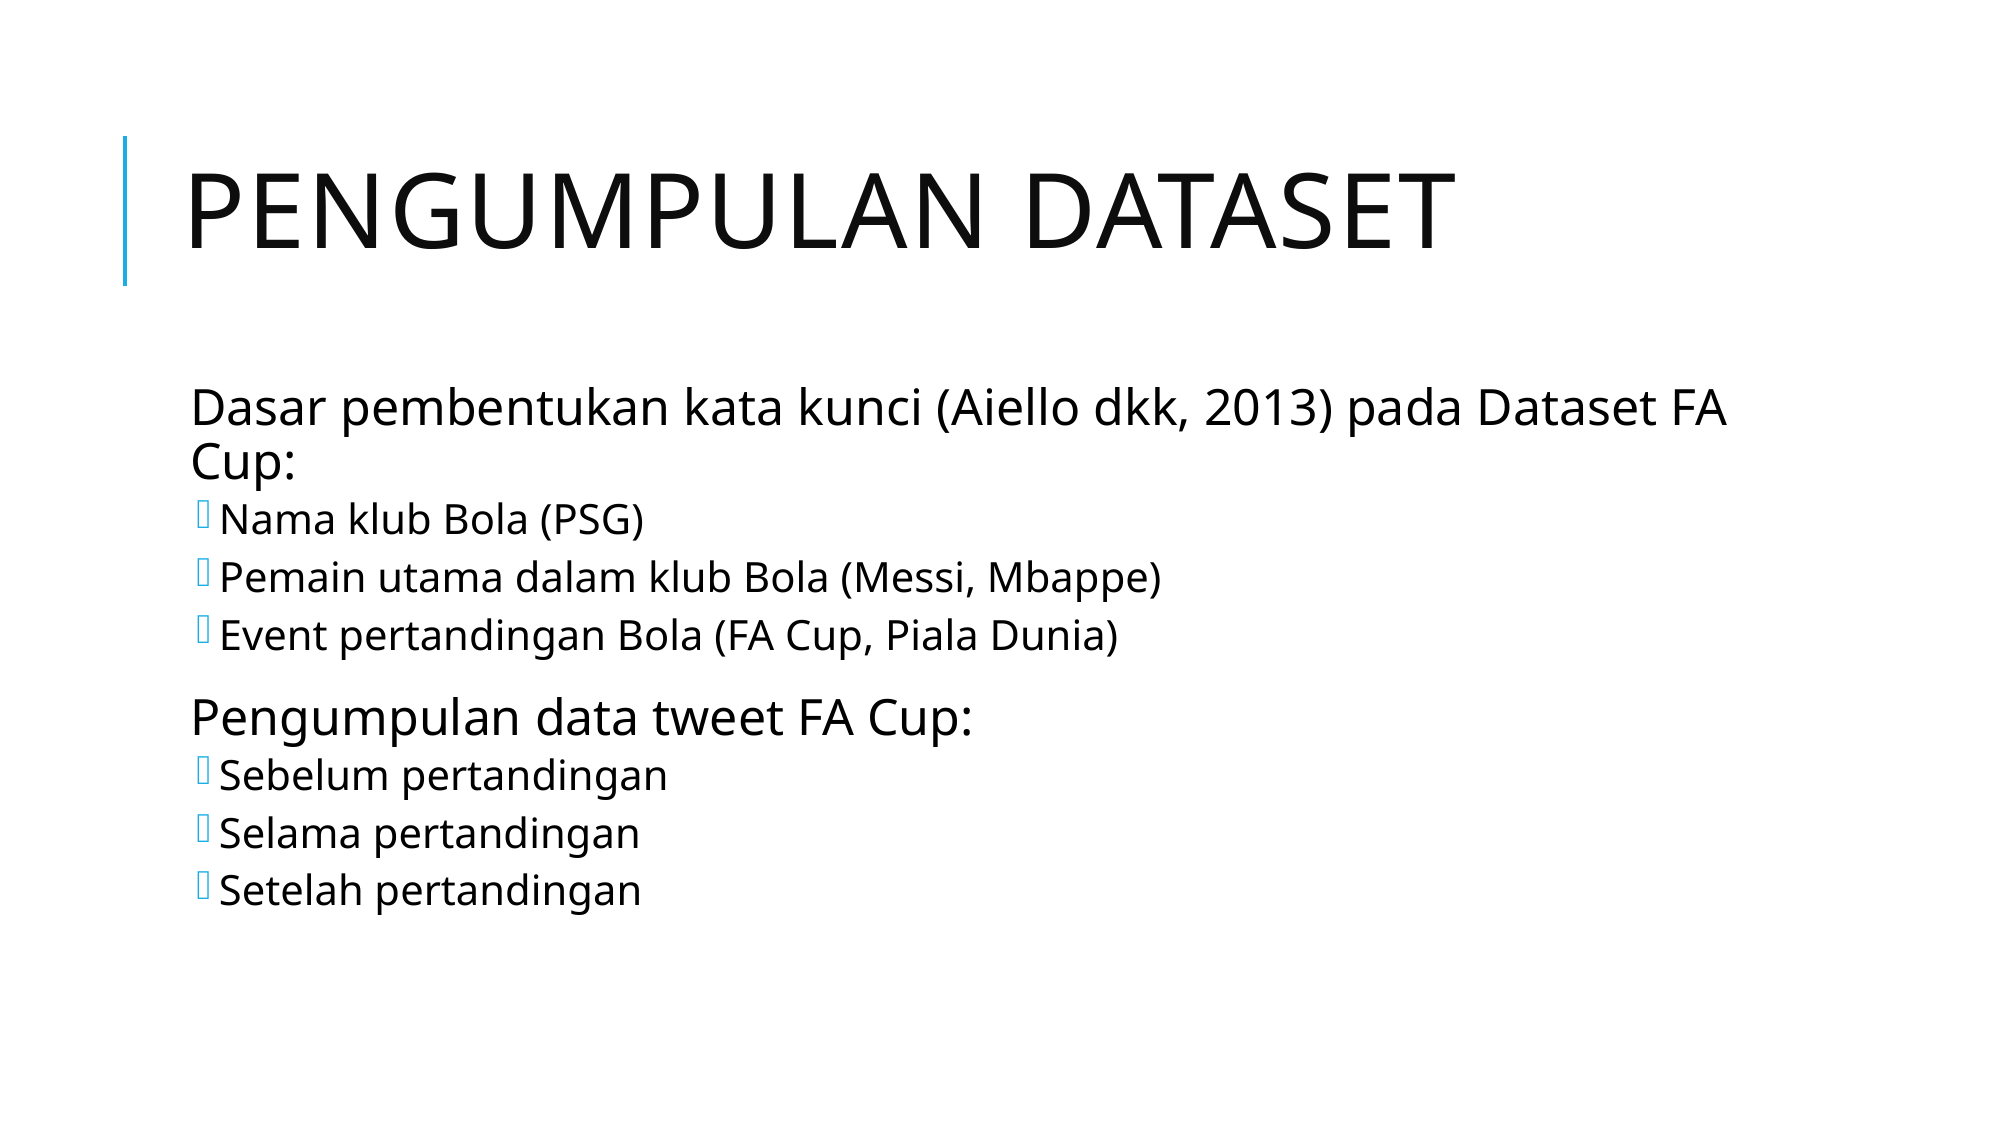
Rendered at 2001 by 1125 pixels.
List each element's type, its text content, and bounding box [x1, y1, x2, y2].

list Dasar pembentukan kata kunci (Aiello dkk, 2013) pada Dataset FA Cup: Nama klub Bola (PSG) Pemain utama dalam klub Bola (Messi, Mbappe) Event pertandingan Bola (FA Cup, Piala Dunia) Pengumpulan data tweet FA Cup: Sebelum pertandingan Selama pertandingan Setelah pertandingan [168, 375, 1763, 1035]
title Pengumpulan Dataset [168, 96, 1763, 342]
